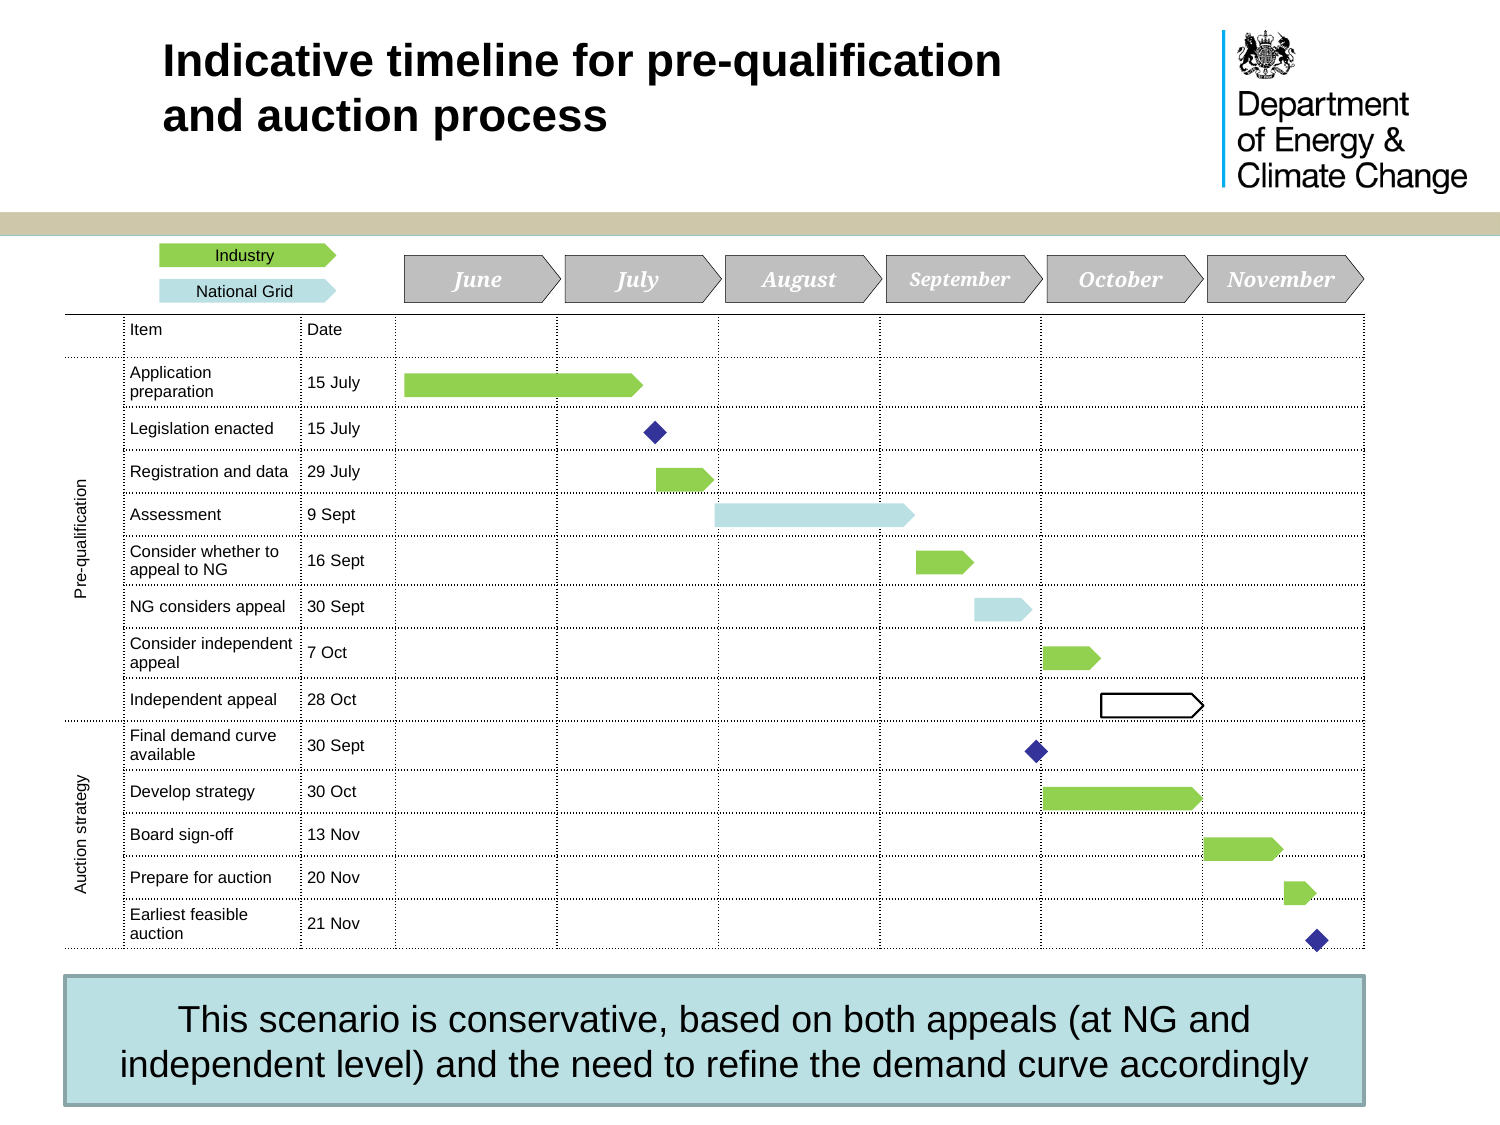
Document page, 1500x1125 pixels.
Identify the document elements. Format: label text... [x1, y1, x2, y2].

table_cell Pre-qualification [65, 357, 124, 721]
text_box [913, 548, 977, 577]
table_cell [1041, 899, 1203, 949]
text_box National Grid [157, 276, 339, 305]
table_cell [557, 813, 718, 856]
table_cell [880, 813, 1041, 856]
table_cell [718, 678, 880, 721]
table_cell [396, 813, 557, 856]
table_cell 29 July [301, 450, 396, 493]
table_cell [396, 357, 557, 407]
table_cell [880, 678, 1041, 721]
text_box [654, 465, 717, 494]
table_cell [396, 450, 557, 493]
table_cell 15 July [301, 407, 396, 450]
table_cell [396, 678, 557, 721]
table_cell [880, 770, 1041, 813]
text_box September [884, 253, 1044, 305]
table_cell [396, 628, 557, 678]
table_cell 28 Oct [301, 678, 396, 721]
table_cell [1203, 450, 1364, 493]
table_cell Final demand curve available [124, 721, 301, 770]
text_box [712, 501, 918, 530]
table_header [1203, 315, 1364, 357]
table_cell [1203, 585, 1364, 628]
table_cell [1203, 856, 1364, 899]
table_cell [1041, 628, 1203, 678]
table_cell [557, 628, 718, 678]
table_cell 16 Sept [301, 536, 396, 585]
table_cell [396, 856, 557, 899]
table_cell [1041, 813, 1203, 856]
table_cell 21 Nov [301, 899, 396, 949]
table_cell [880, 585, 1041, 628]
table_cell [718, 721, 880, 770]
table_cell [1195, 805, 1203, 813]
table_header Item [124, 315, 301, 357]
table_cell [396, 770, 557, 813]
table_cell Assessment [124, 493, 301, 536]
table_cell [718, 450, 880, 493]
table_cell [1203, 628, 1364, 678]
table_cell Board sign-off [124, 813, 301, 856]
table_cell [718, 899, 880, 949]
table_cell Earliest feasible auction [124, 899, 301, 949]
text_box July [563, 253, 723, 305]
picture [1222, 30, 1467, 194]
table_header [65, 315, 124, 357]
text_box [1099, 691, 1206, 720]
table_cell 20 Nov [301, 856, 396, 899]
table_cell [1203, 813, 1364, 856]
table_cell [557, 357, 718, 407]
table_cell [1041, 770, 1203, 794]
table_cell Application preparation [124, 357, 301, 407]
table_cell [1041, 856, 1203, 899]
text_box Industry [157, 241, 339, 270]
picture [0, 208, 1500, 236]
table_cell [557, 721, 718, 770]
table_cell [1041, 536, 1203, 585]
table_cell [718, 530, 880, 536]
table_cell [396, 899, 557, 949]
table_cell Consider independent appeal [124, 628, 301, 678]
table_cell [718, 536, 880, 585]
table_cell 7 Oct [301, 628, 396, 678]
text_box This scenario is conservative, based on both appeals (at NG and independent level) and the need to refine the demand curve accordingly [63, 974, 1366, 1107]
table_cell [1041, 493, 1203, 536]
table_header [396, 315, 557, 357]
text_box [1281, 879, 1320, 908]
text_box October [1044, 253, 1205, 305]
table_cell [557, 899, 718, 949]
table_header [557, 315, 718, 357]
table_cell [1203, 678, 1364, 721]
table_cell [557, 407, 718, 450]
text_box June [402, 253, 563, 305]
table_cell [718, 628, 880, 678]
table_cell [1041, 678, 1203, 721]
table_cell Auction strategy [65, 721, 124, 949]
table_cell [1203, 357, 1364, 407]
table_cell [880, 536, 1041, 585]
table_cell [396, 585, 557, 628]
title Indicative timeline for pre-qualification and auction process [147, 23, 1081, 107]
table_header [880, 315, 1041, 357]
table_cell Registration and data [124, 450, 301, 493]
table_cell Prepare for auction [124, 856, 301, 899]
text_box [1201, 835, 1286, 864]
table_cell [718, 856, 880, 899]
table_cell [557, 536, 718, 585]
table_cell [396, 721, 557, 770]
table_cell [396, 493, 557, 536]
text_box [1303, 926, 1331, 955]
table_cell [880, 721, 1041, 770]
table_cell [557, 678, 718, 721]
table_header Date [301, 315, 396, 357]
table_cell [1041, 407, 1203, 450]
table_cell Legislation enacted [124, 407, 301, 450]
table_cell Develop strategy [124, 770, 301, 813]
table_cell [880, 357, 1041, 407]
text_box [402, 371, 646, 400]
table_cell [557, 493, 718, 536]
table_cell [1041, 721, 1203, 770]
table_cell [880, 899, 1041, 949]
text_box [972, 595, 1035, 624]
text_box August [723, 253, 884, 305]
table_cell 13 Nov [301, 813, 396, 856]
text_box [641, 418, 670, 447]
table_cell [880, 407, 1041, 450]
table_header [1041, 315, 1203, 357]
table_cell [1041, 585, 1203, 628]
table_cell 30 Sept [301, 585, 396, 628]
table_cell 30 Sept [301, 721, 396, 770]
table_cell 30 Oct [301, 770, 396, 813]
table_cell [880, 493, 1041, 536]
table_cell [1041, 357, 1203, 407]
table_cell [1203, 536, 1364, 585]
text_box [1040, 644, 1104, 673]
table_cell 15 July [301, 357, 396, 407]
text_box [1022, 737, 1051, 766]
table_cell [1203, 721, 1364, 770]
table_cell [1203, 407, 1364, 450]
table_cell [718, 770, 880, 813]
table_cell [718, 357, 880, 407]
table_cell [880, 628, 1041, 678]
table_cell [557, 856, 718, 899]
table_cell Independent appeal [124, 678, 301, 721]
table_cell [880, 856, 1041, 899]
table_cell [396, 536, 557, 585]
table_cell [1203, 770, 1364, 813]
table_cell Consider whether to appeal to NG [124, 536, 301, 585]
text_box [1040, 784, 1206, 813]
text_box November [1205, 253, 1366, 305]
table_cell [1041, 450, 1203, 493]
table_cell [1203, 493, 1364, 536]
table_cell [1203, 899, 1364, 949]
table_cell [396, 407, 557, 450]
table_header [718, 315, 880, 357]
table_cell NG considers appeal [124, 585, 301, 628]
table_cell [718, 813, 880, 856]
table_cell [718, 407, 880, 450]
table_cell [718, 585, 880, 628]
table_cell [557, 585, 718, 628]
table_cell [557, 450, 718, 493]
table_cell 9 Sept [301, 493, 396, 536]
table_cell [557, 770, 718, 813]
table_cell [718, 493, 880, 501]
table_cell [880, 450, 1041, 493]
